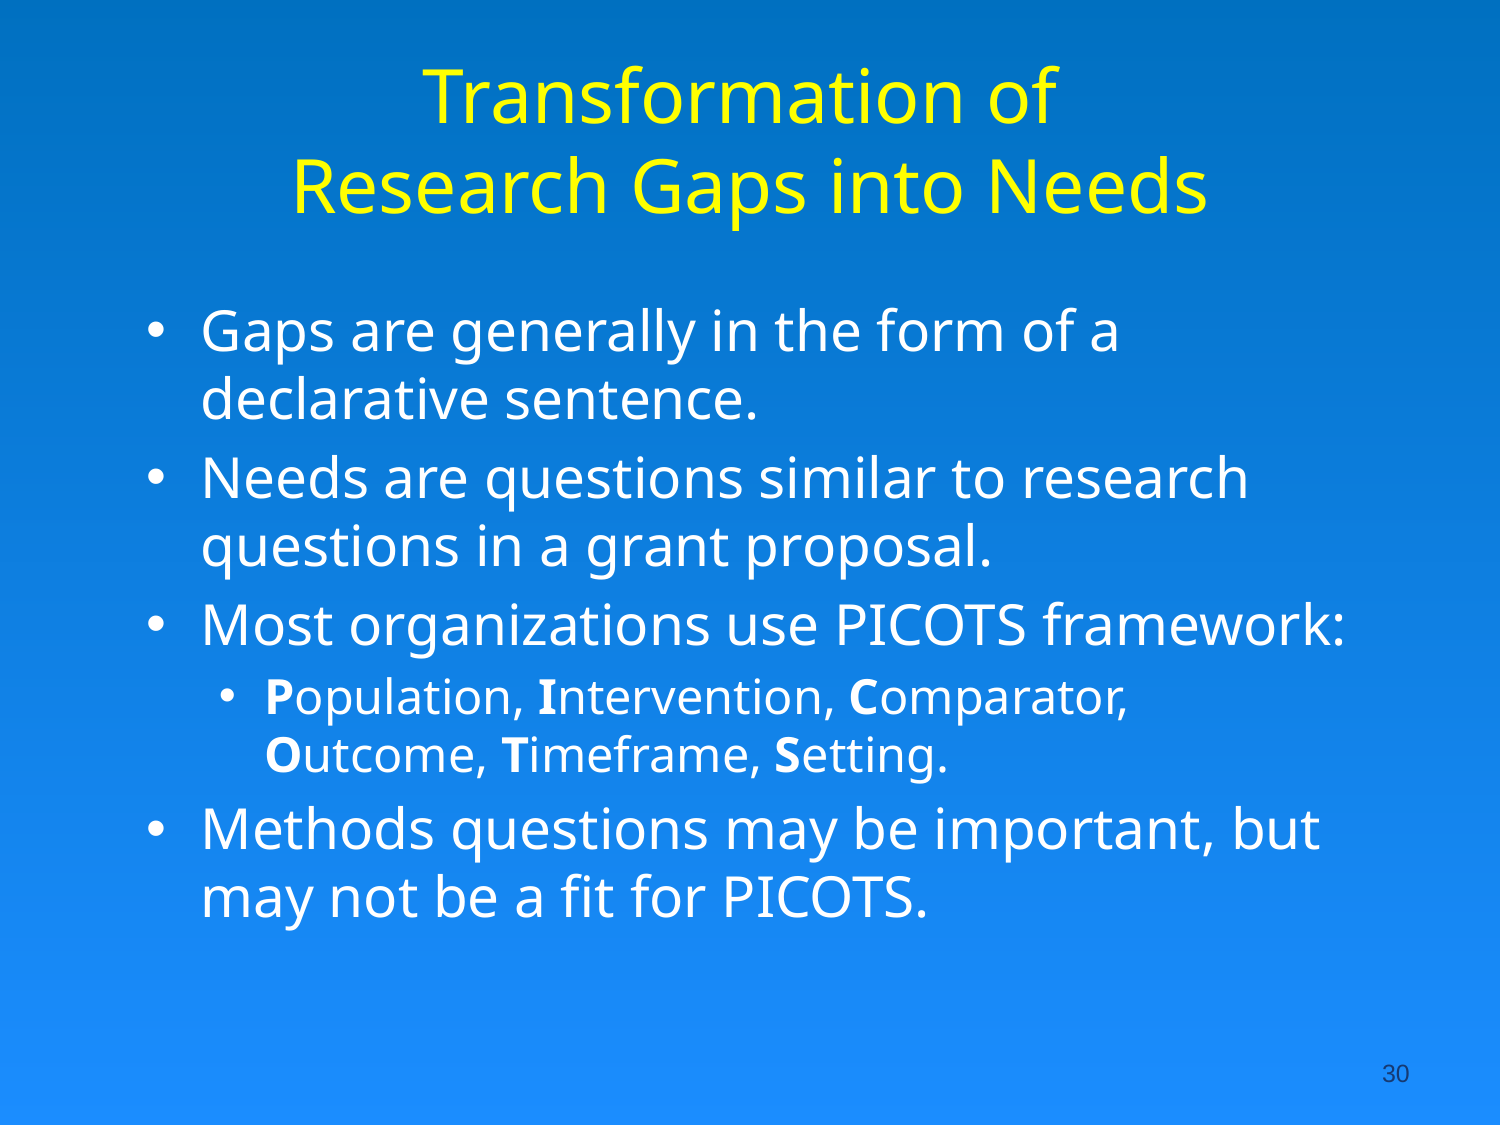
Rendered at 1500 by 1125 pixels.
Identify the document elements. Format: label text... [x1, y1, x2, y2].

slide_number 30 [1074, 1042, 1425, 1103]
list Gaps are generally in the form of a declarative sentence. Needs are questions similar to research questions in a grant proposal. Most organizations use PICOTS framework: Population, Intervention, Comparator, Outcome, Timeframe, Setting. Methods questions may be important, but may not be a fit for PICOTS. [131, 287, 1369, 1001]
title Transformation of Research Gaps into Needs [78, 52, 1422, 226]
